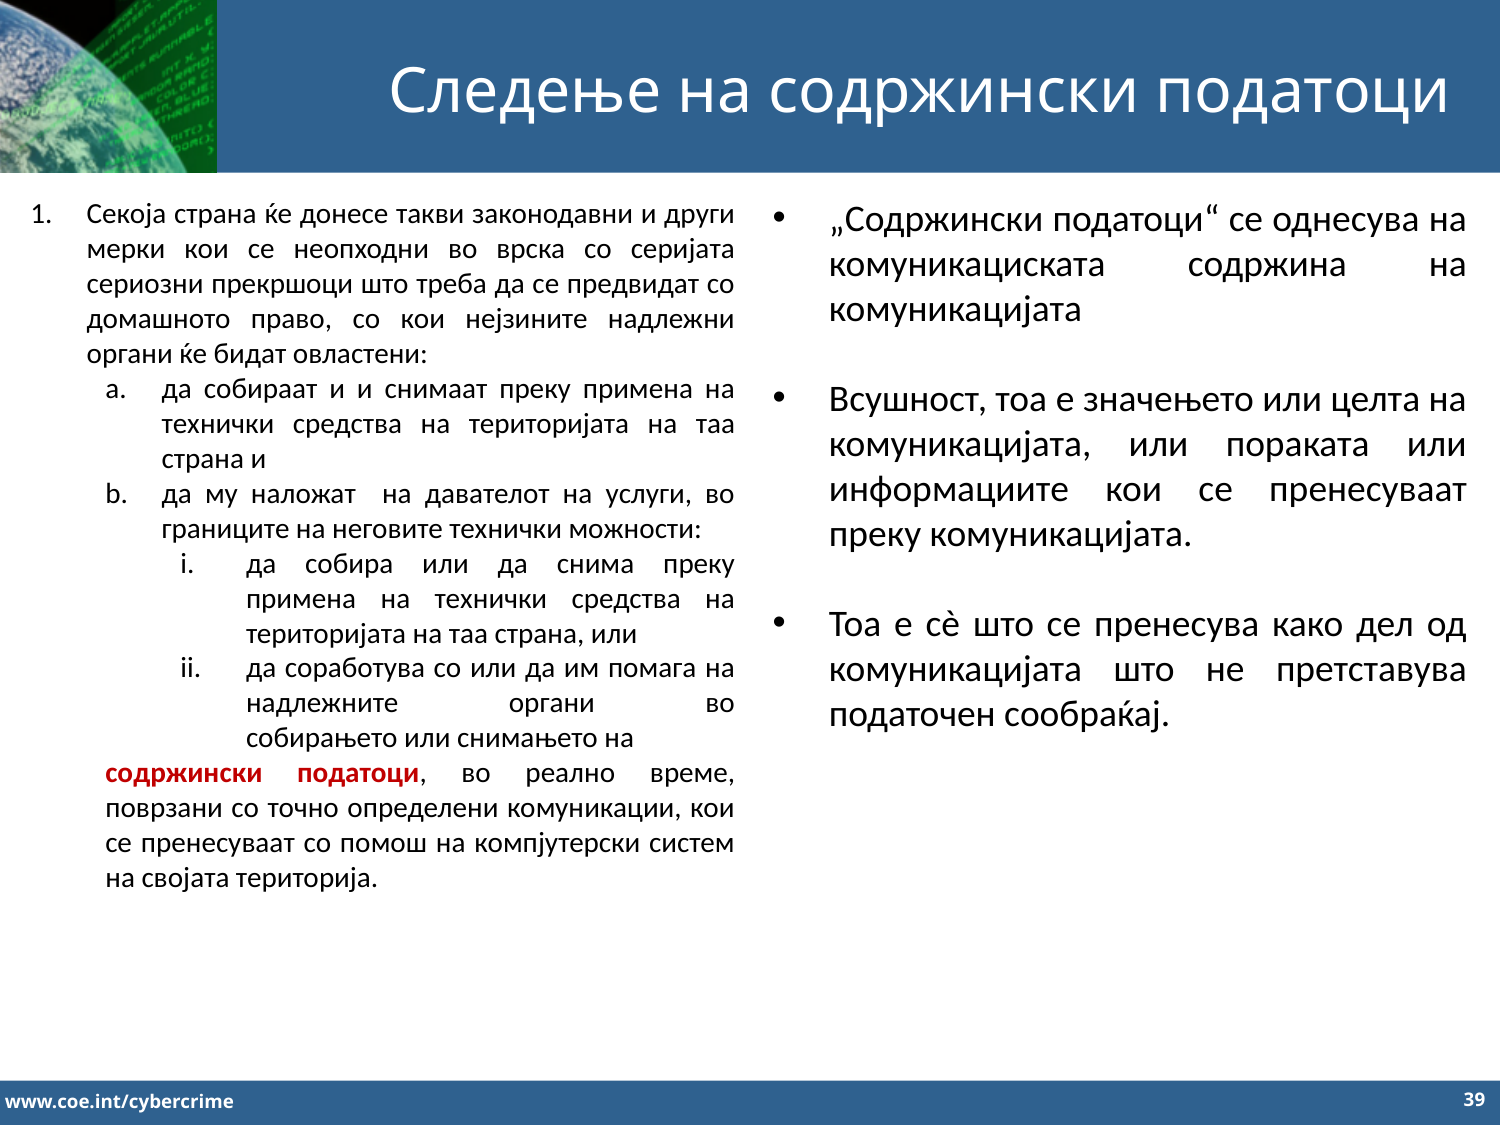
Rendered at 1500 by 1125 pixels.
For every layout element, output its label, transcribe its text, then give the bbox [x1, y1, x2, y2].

picture [0, 0, 217, 173]
text_box Следење на содржински податоци [230, 42, 1483, 133]
text_box Секоја страна ќе донесе такви законодавни и други мерки кои се неопходни во врска со серијата сериозни прекршоци што треба да се предвидат со домашното право, со кои нејзините надлежни органи ќе бидат овластени: да собираат и и снимаат преку примена на технички средства на територијата на таа страна и да му наложат на давателот на услуги, во границите на неговите технички можности: да собира или да снима преку примена на технички средства на територијата на таа страна, или да соработува со или да им помага на надлежните органи во собирањето или снимањето на содржински податоци, во реално време, поврзани со точно определени комуникации, кои се пренесуваат со помош на компјутерски систем на својата територија. [15, 186, 750, 901]
text_box „Содржински податоци“ се однесува на комуникациската содржина на комуникацијата Всушност, тоа е значењето или целта на комуникацијата, или пораката или информациите кои се пренесуваат преку комуникацијата. Тоа е сѐ што се пренесува како дел од комуникацијата што не претставува податочен сообраќај. [757, 186, 1483, 742]
